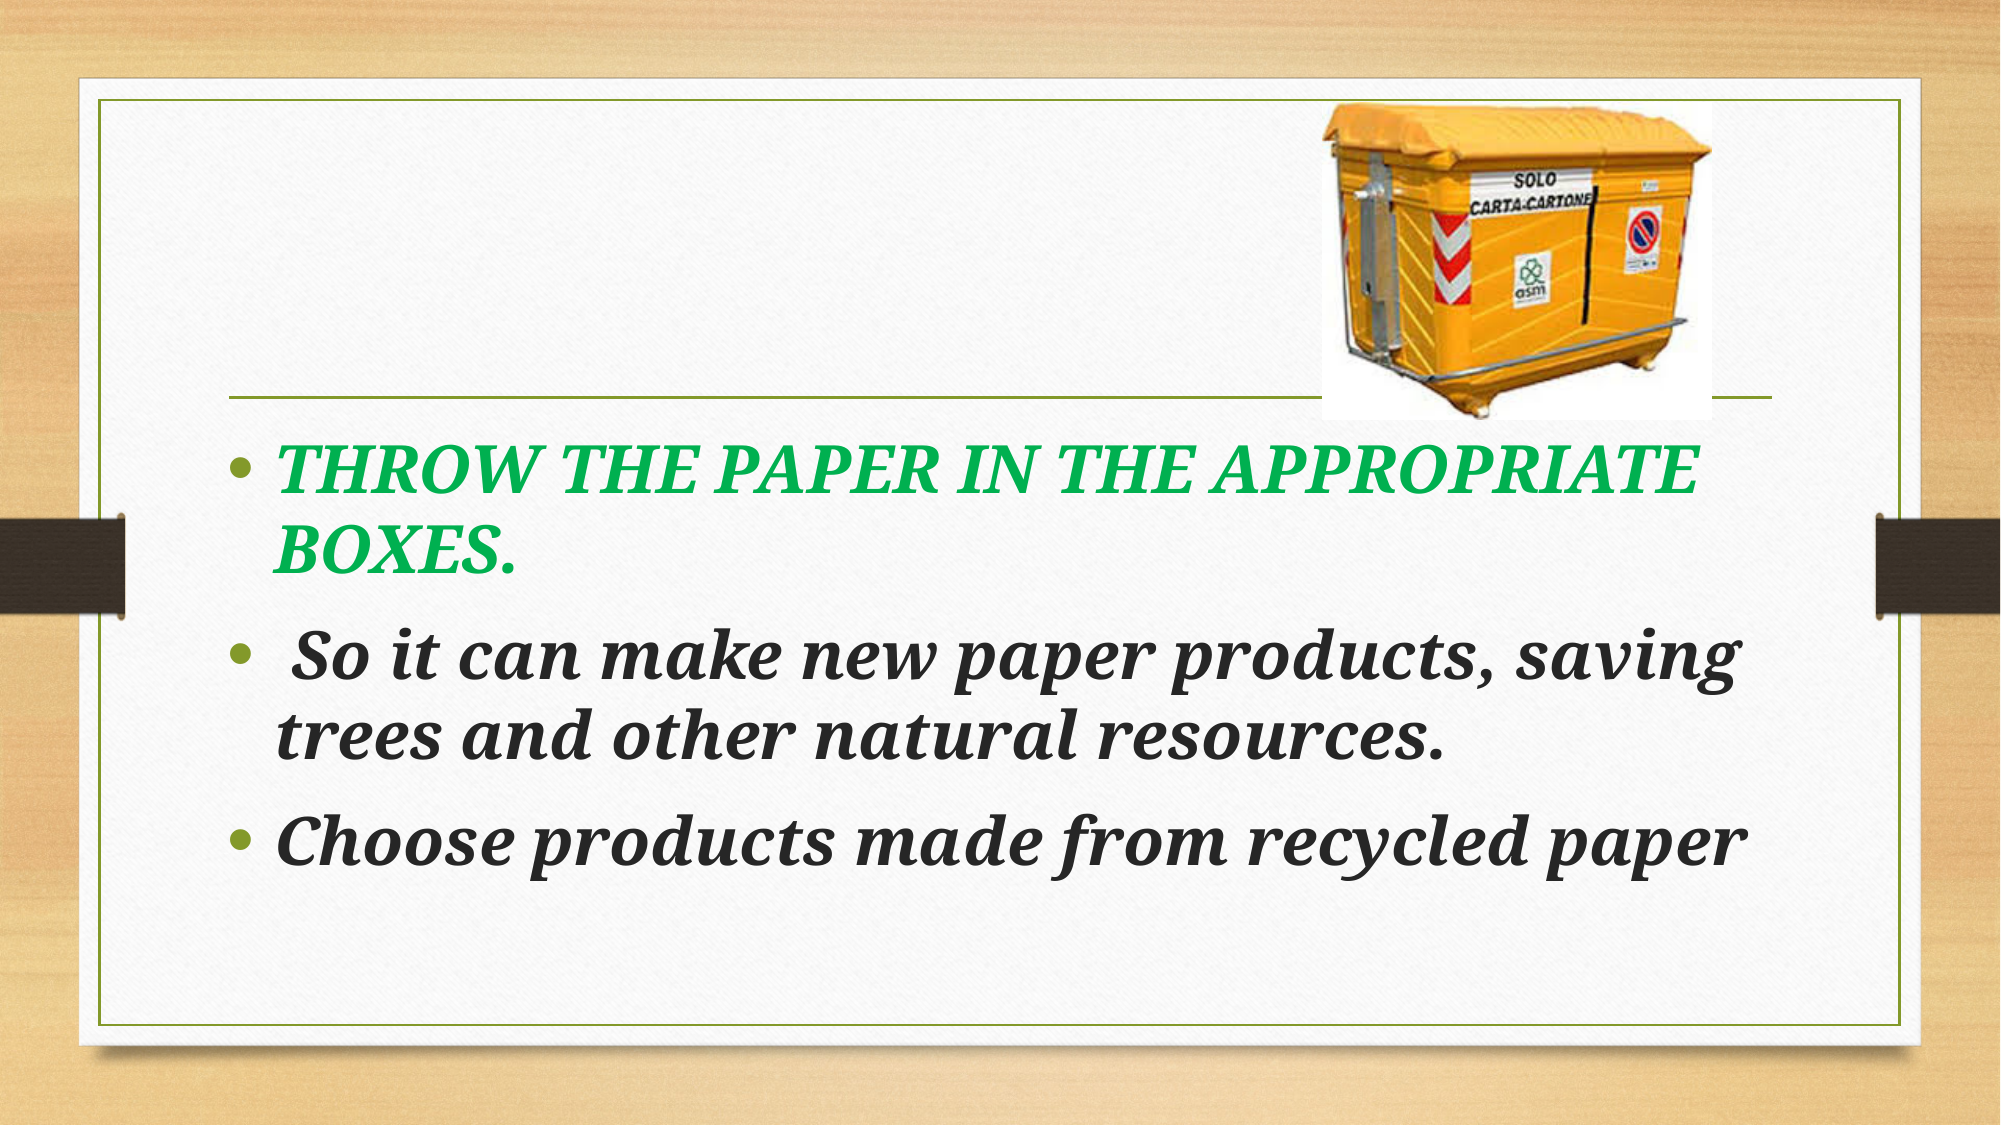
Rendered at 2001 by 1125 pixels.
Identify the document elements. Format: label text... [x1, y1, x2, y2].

list THROW THE PAPER IN THE APPROPRIATE BOXES. So it can make new paper products, saving trees and other natural resources. Choose products made from recycled paper [212, 419, 1788, 964]
picture [0, 0, 2001, 1125]
